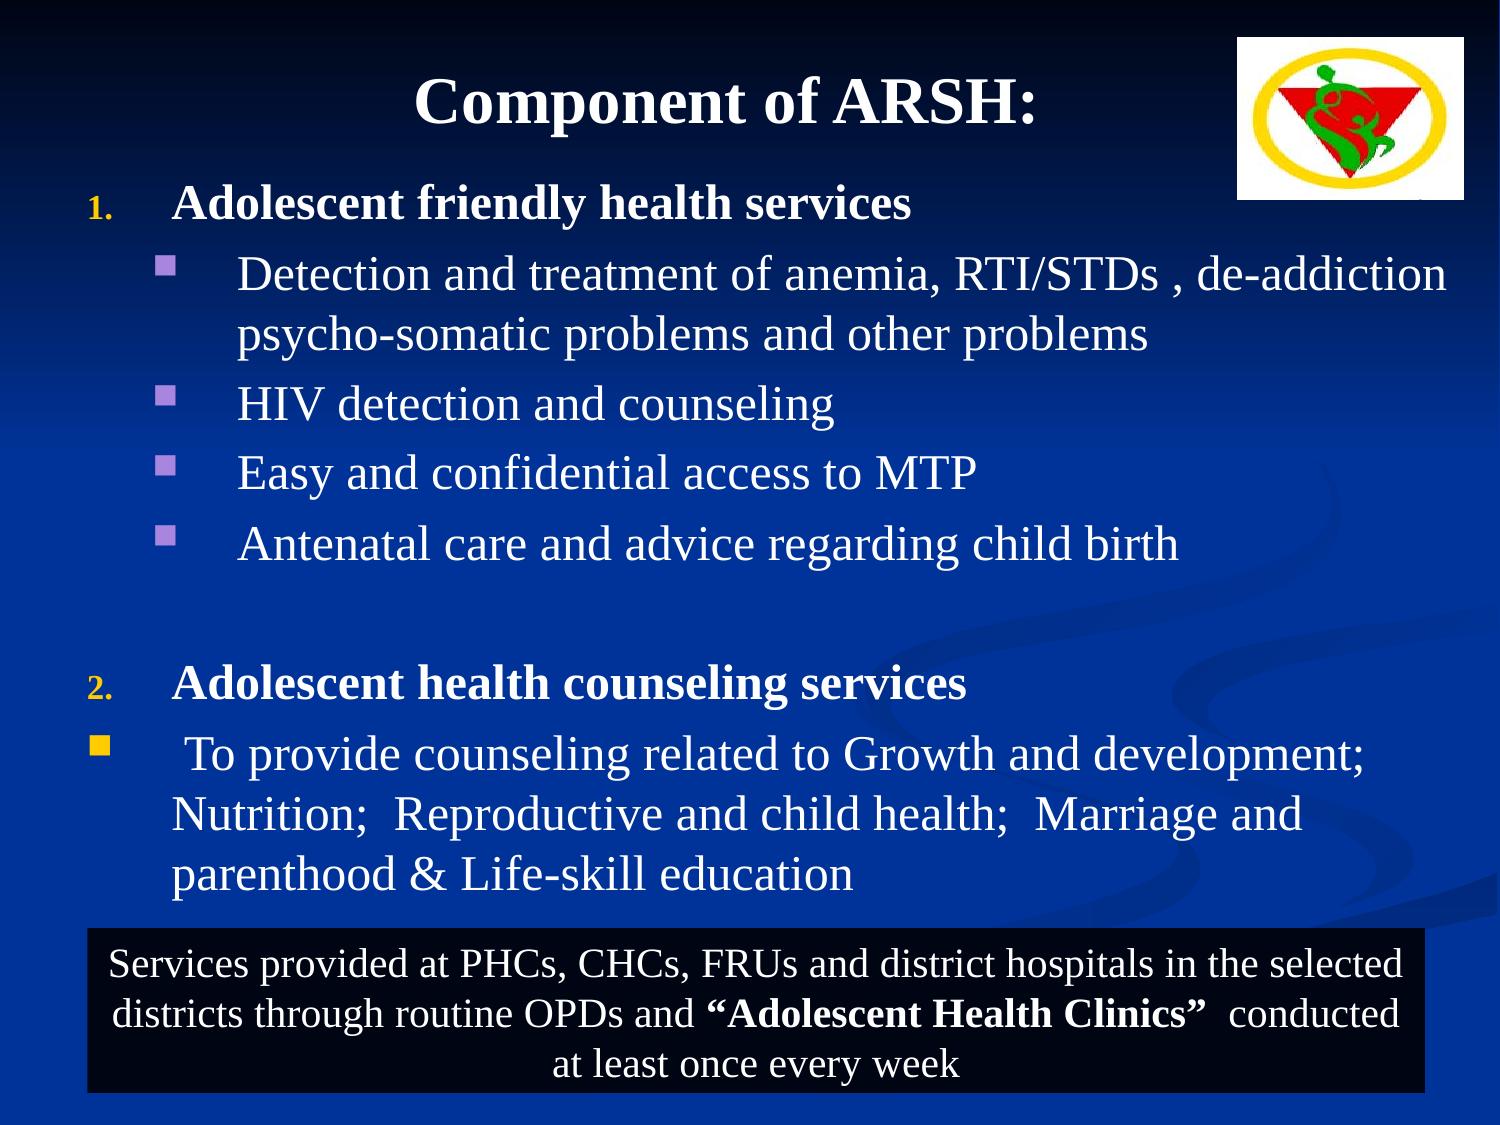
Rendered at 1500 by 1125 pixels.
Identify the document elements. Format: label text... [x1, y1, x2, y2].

picture [1237, 37, 1465, 201]
text_box Component of ARSH: [398, 49, 1073, 145]
text_box Services provided at PHCs, CHCs, FRUs and district hospitals in the selected districts through routine OPDs and “Adolescent Health Clinics” conducted at least once every week [87, 928, 1425, 1093]
list Adolescent friendly health services Detection and treatment of anemia, RTI/STDs , de-addiction psycho-somatic problems and other problems HIV detection and counseling Easy and confidential access to MTP Antenatal care and advice regarding child birth Adolescent health counseling services To provide counseling related to Growth and development; Nutrition; Reproductive and child health; Marriage and parenthood & Life-skill education [62, 162, 1488, 901]
